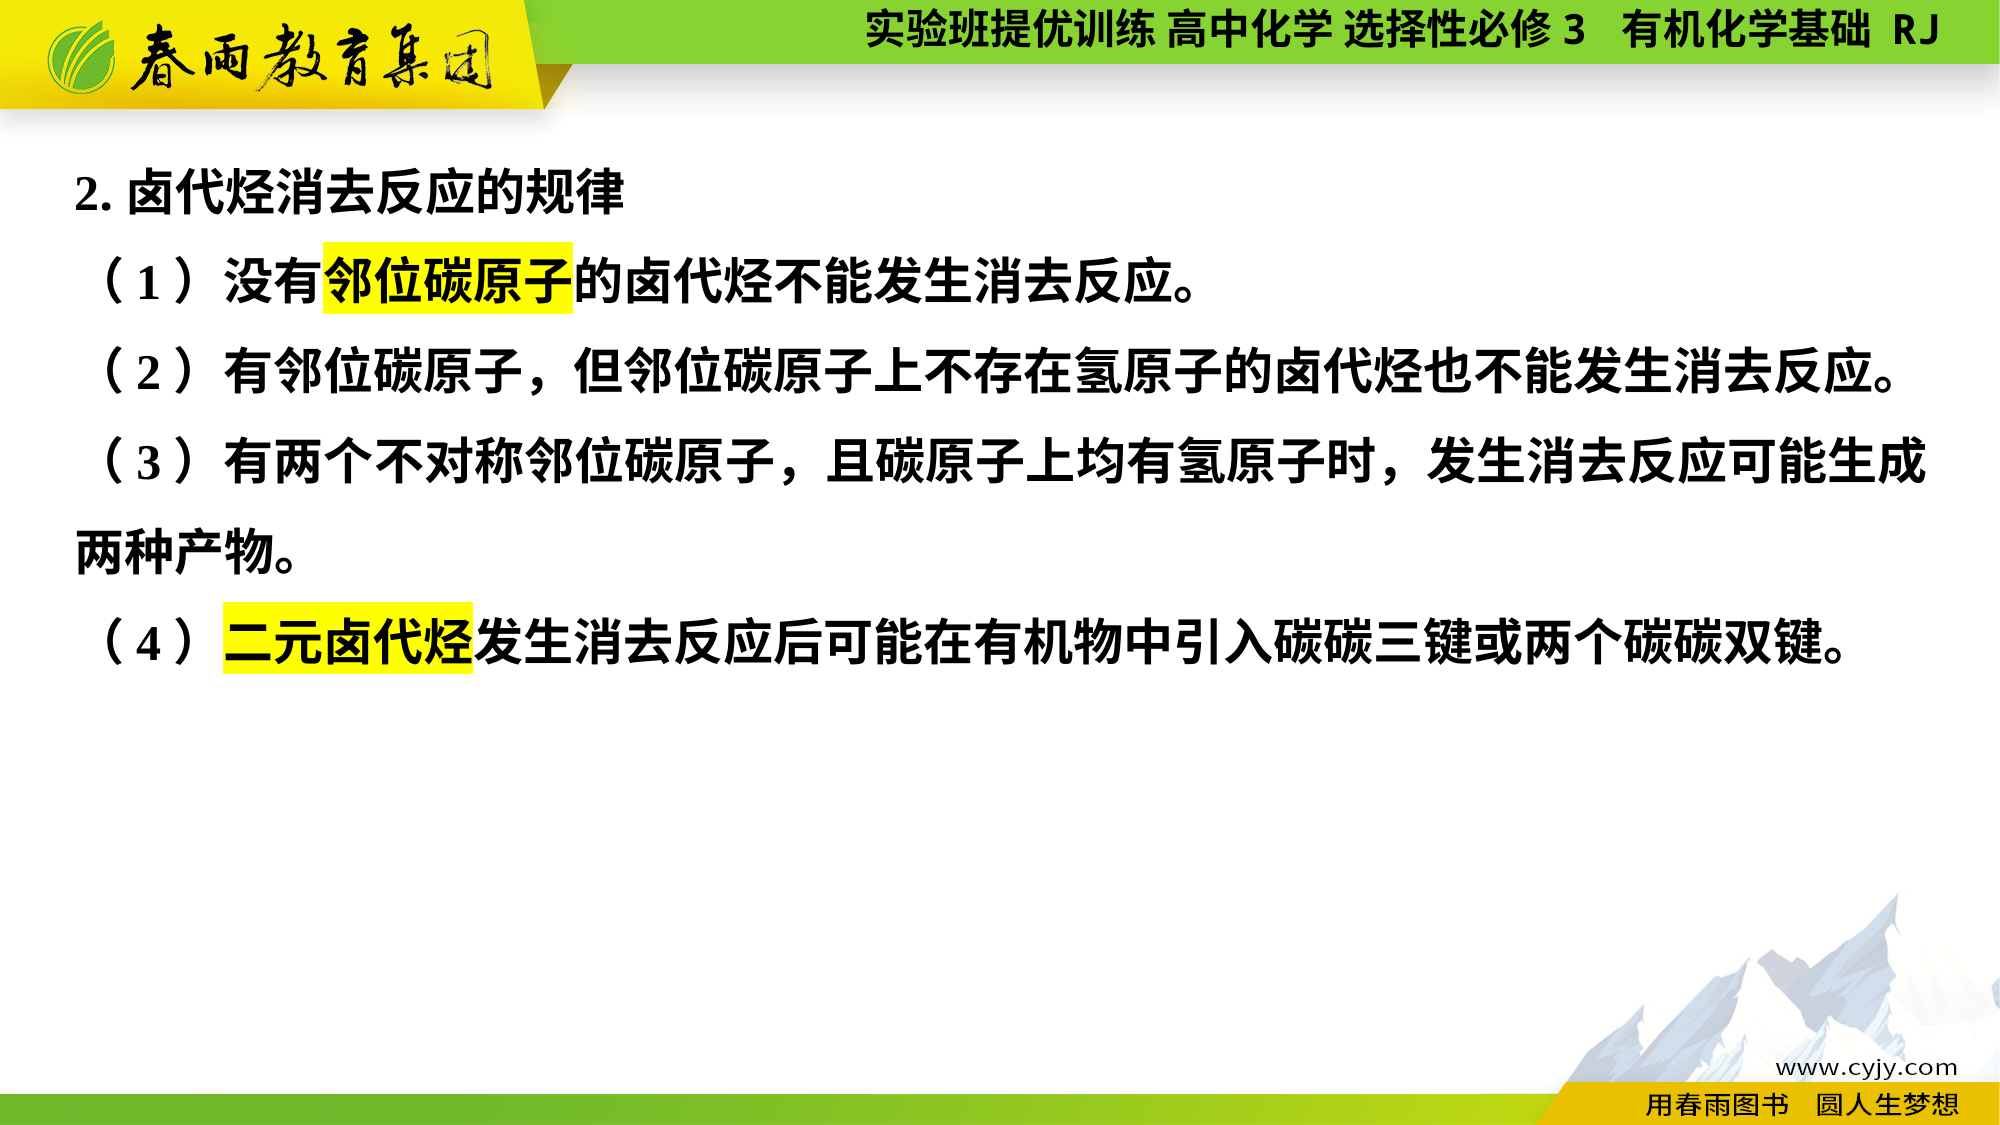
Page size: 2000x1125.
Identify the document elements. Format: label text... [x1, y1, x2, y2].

list 2.卤代烃消去反应的规律 （1）没有邻位碳原子的卤代烃不能发生消去反应。 （2）有邻位碳原子，但邻位碳原子上不存在氢原子的卤代烃也不能发生消去反应。 （3）有两个不对称邻位碳原子，且碳原子上均有氢原子时，发生消去反应可能生成两种产物。 （4）二元卤代烃发生消去反应后可能在有机物中引入碳碳三键或两个碳碳双键。 [59, 122, 1944, 672]
picture [0, 0, 2000, 1125]
